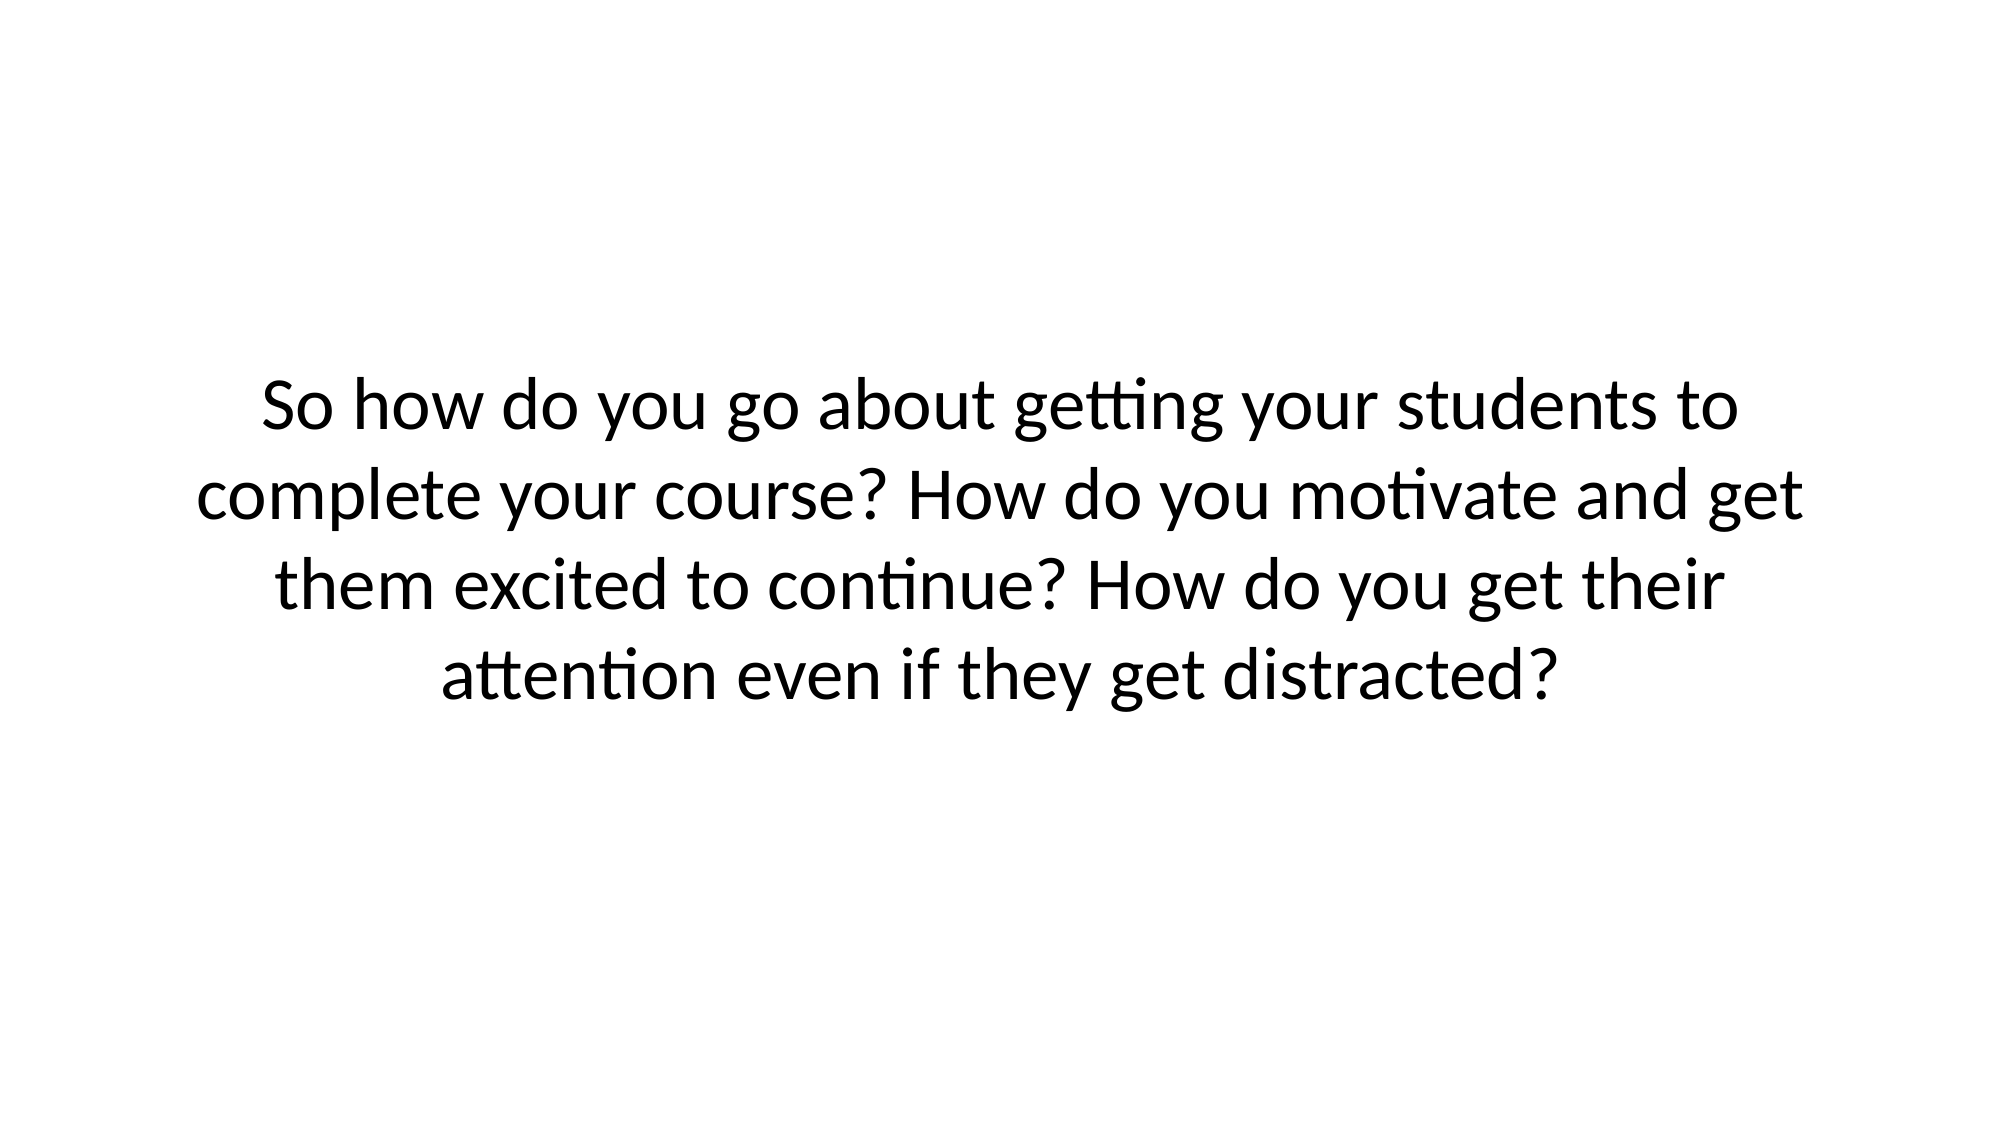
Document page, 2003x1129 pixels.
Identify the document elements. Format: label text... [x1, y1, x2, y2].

title So how do you go about getting your students to complete your course? How do you motivate and get them excited to continue? How do you get their attention even if they get distracted? [150, 287, 1853, 782]
